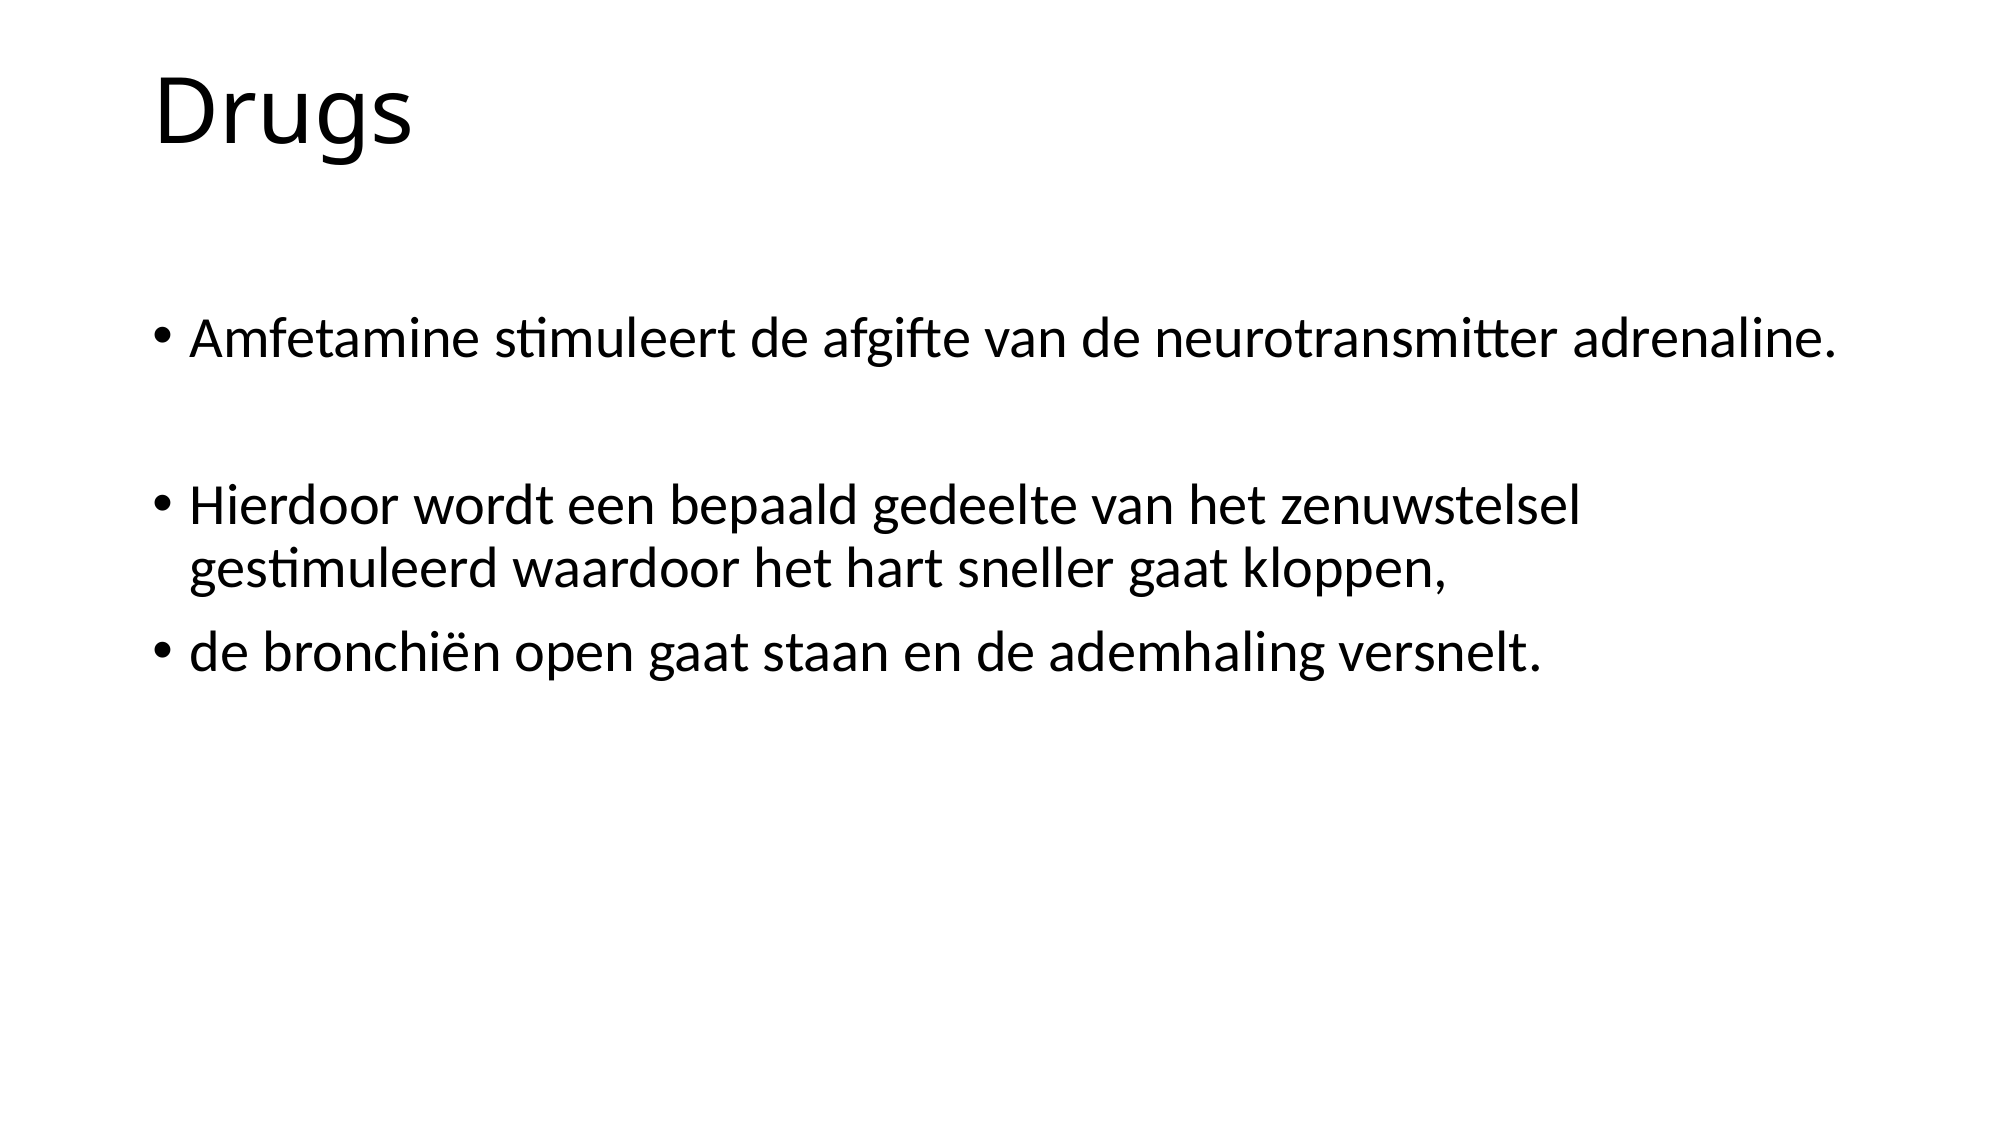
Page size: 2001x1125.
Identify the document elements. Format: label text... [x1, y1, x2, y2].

title Drugs [137, 59, 1863, 278]
list Amfetamine stimuleert de afgifte van de neurotransmitter adrenaline. Hierdoor wordt een bepaald gedeelte van het zenuwstelsel gestimuleerd waardoor het hart sneller gaat kloppen, de bronchiën open gaat staan en de ademhaling versnelt. [137, 299, 1863, 1014]
